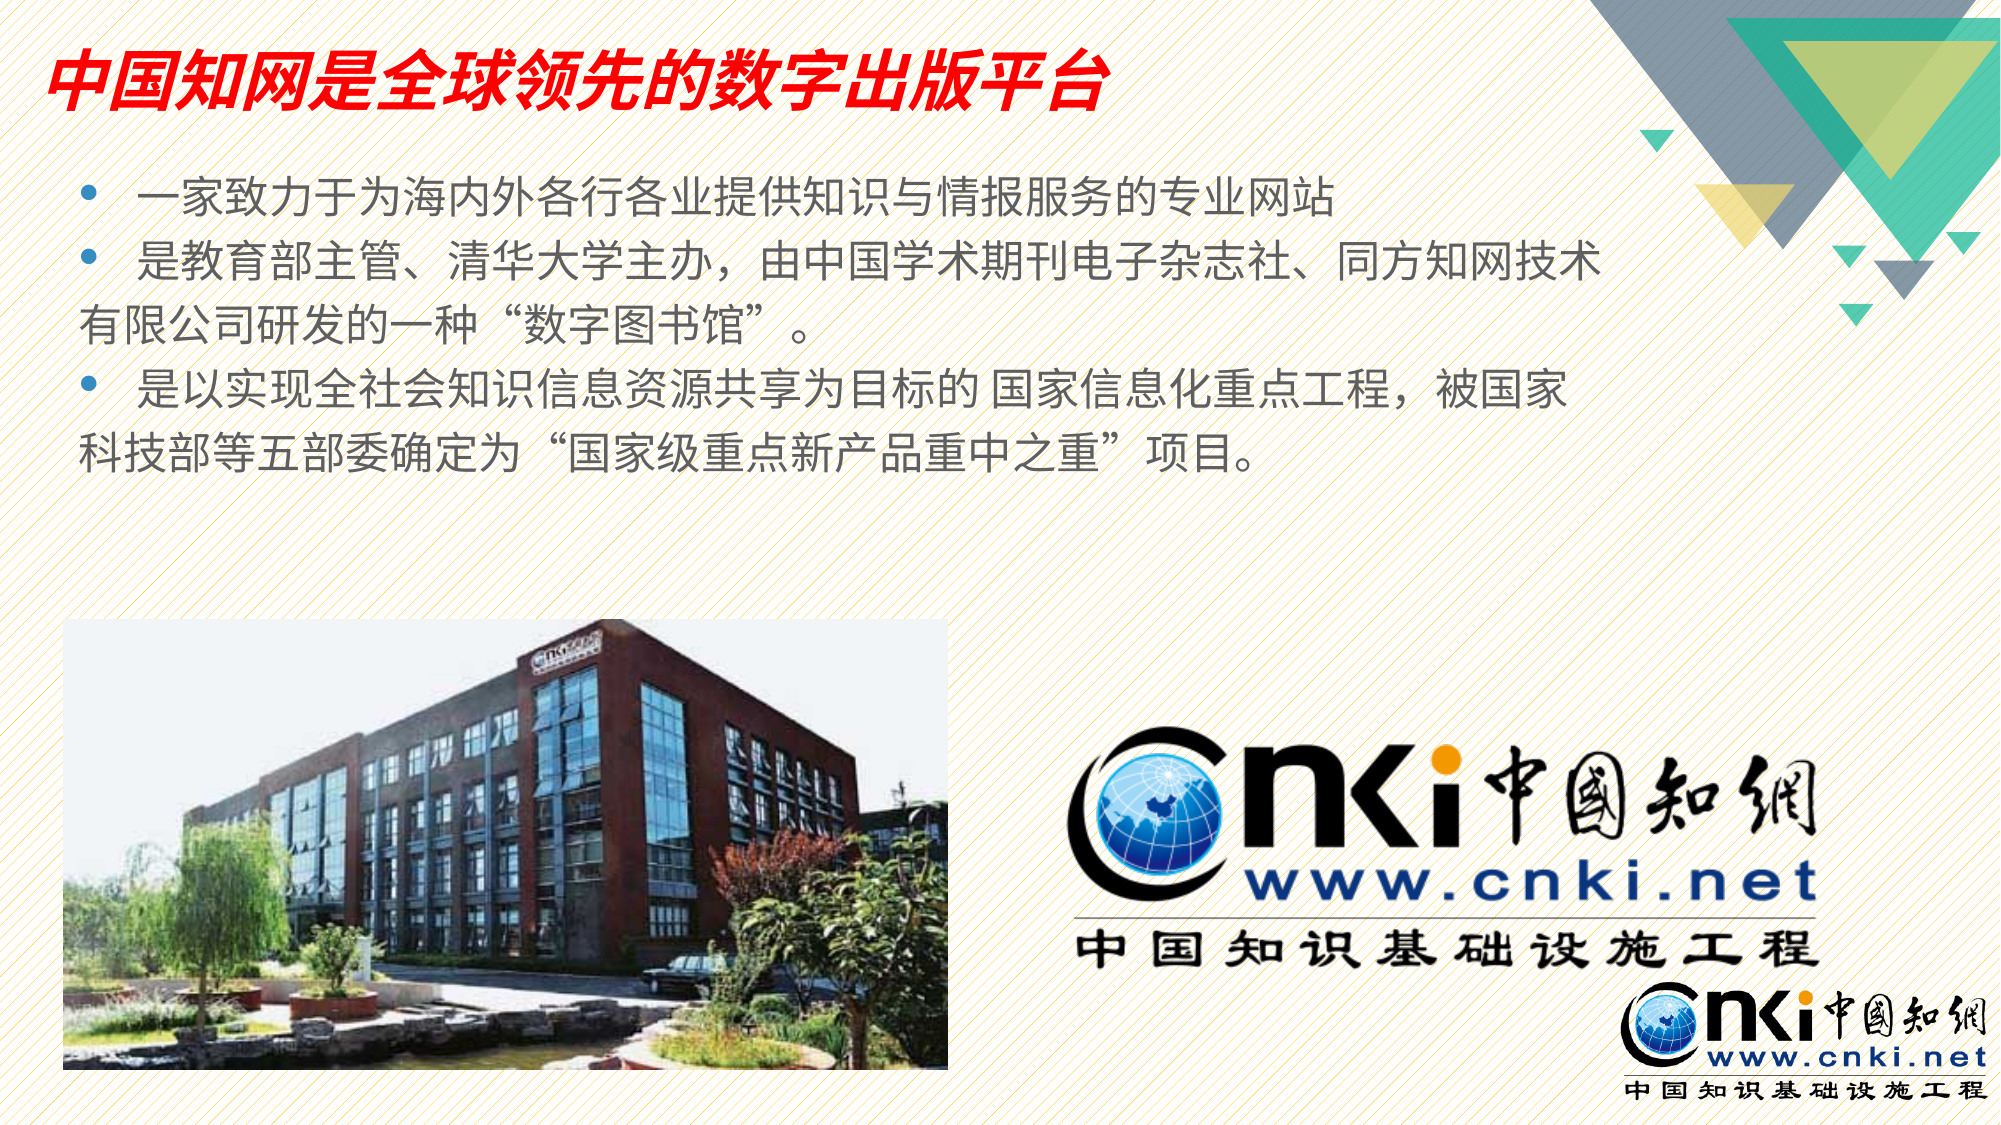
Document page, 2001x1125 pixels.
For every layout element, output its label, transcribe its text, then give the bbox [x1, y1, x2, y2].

text_box 中国知网是全球领先的数字出版平台 [25, 31, 1255, 127]
picture [1003, 679, 2001, 1125]
text_box 一家致力于为海内外各行各业提供知识与情报服务的专业网站 是教育部主管、清华大学主办，由中国学术期刊电子杂志社、同方知网技术 有限公司研发的一种“数字图书馆”。 是以实现全社会知识信息资源共享为目标的 国家信息化重点工程，被国家科技部等五部委确定为“国家级重点新产品重中之重”项目。 [63, 151, 1624, 539]
picture [63, 619, 948, 1070]
